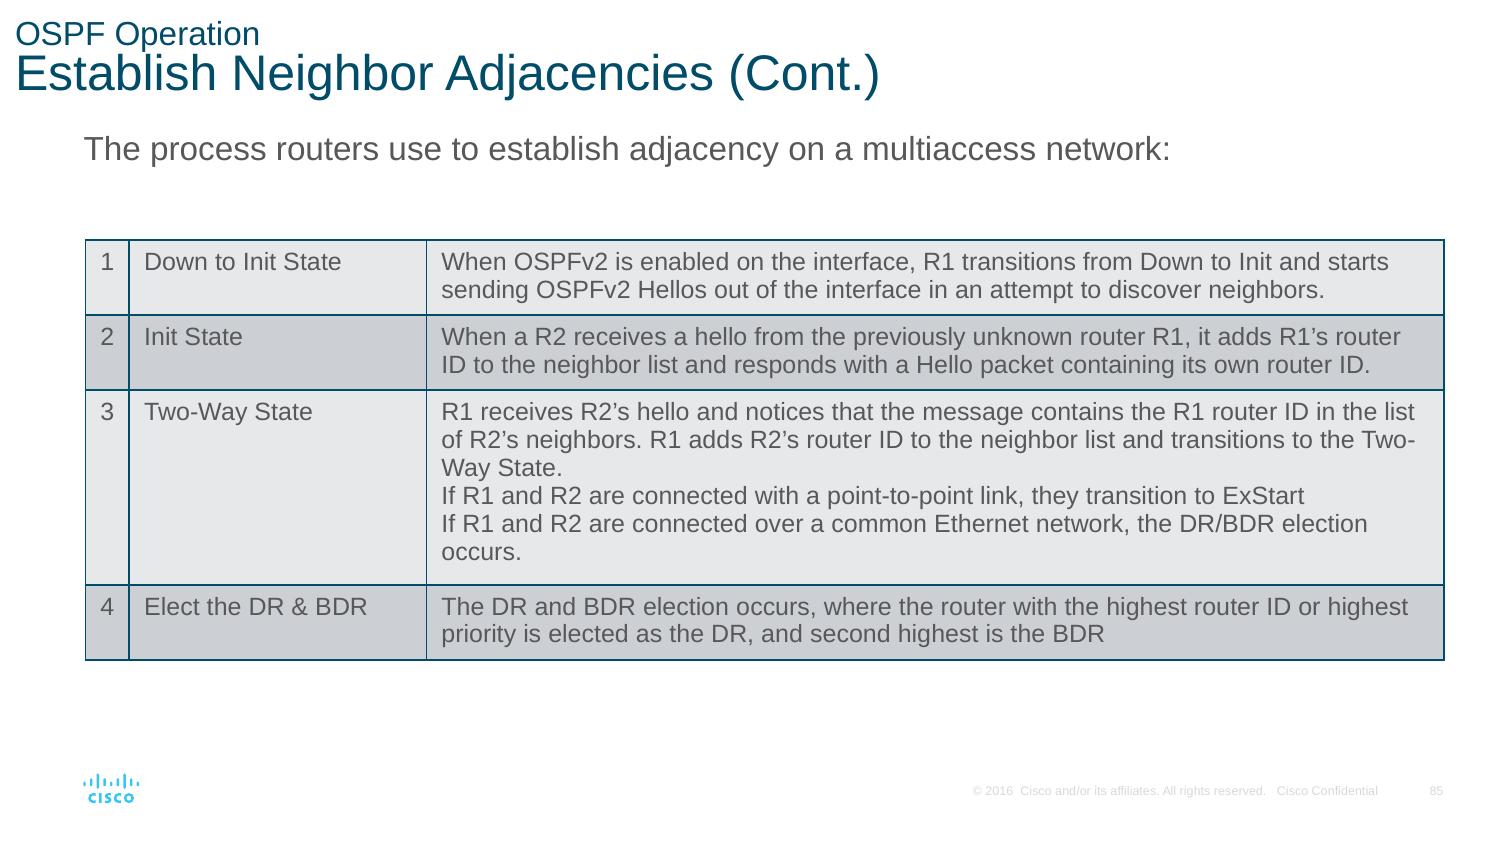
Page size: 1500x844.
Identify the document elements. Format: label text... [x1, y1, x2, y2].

text_box The process routers use to establish adjacency on a multiaccess network: [68, 120, 1250, 175]
table_cell Elect the DR & BDR [130, 586, 426, 659]
table_cell 4 [86, 586, 128, 659]
table_header 1 [86, 241, 128, 314]
table_header Down to Init State [130, 241, 426, 314]
table_header When OSPFv2 is enabled on the interface, R1 transitions from Down to Init and starts sending OSPFv2 Hellos out of the interface in an attempt to discover neighbors. [427, 241, 1443, 314]
table_cell 3 [86, 391, 128, 584]
table_cell The DR and BDR election occurs, where the router with the highest router ID or highest priority is elected as the DR, and second highest is the BDR [427, 586, 1443, 659]
table_cell Two-Way State [130, 391, 426, 584]
table_cell When a R2 receives a hello from the previously unknown router R1, it adds R1’s router ID to the neighbor list and responds with a Hello packet containing its own router ID. [427, 316, 1443, 389]
table_cell R1 receives R2’s hello and notices that the message contains the R1 router ID in the list of R2’s neighbors. R1 adds R2’s router ID to the neighbor list and transitions to the Two-Way State. If R1 and R2 are connected with a point-to-point link, they transition to ExStart If R1 and R2 are connected over a common Ethernet network, the DR/BDR election occurs. [427, 391, 1443, 584]
title OSPF Operation Establish Neighbor Adjacencies (Cont.) [0, 0, 1369, 121]
table_cell Init State [130, 316, 426, 389]
table_cell 2 [86, 316, 128, 389]
